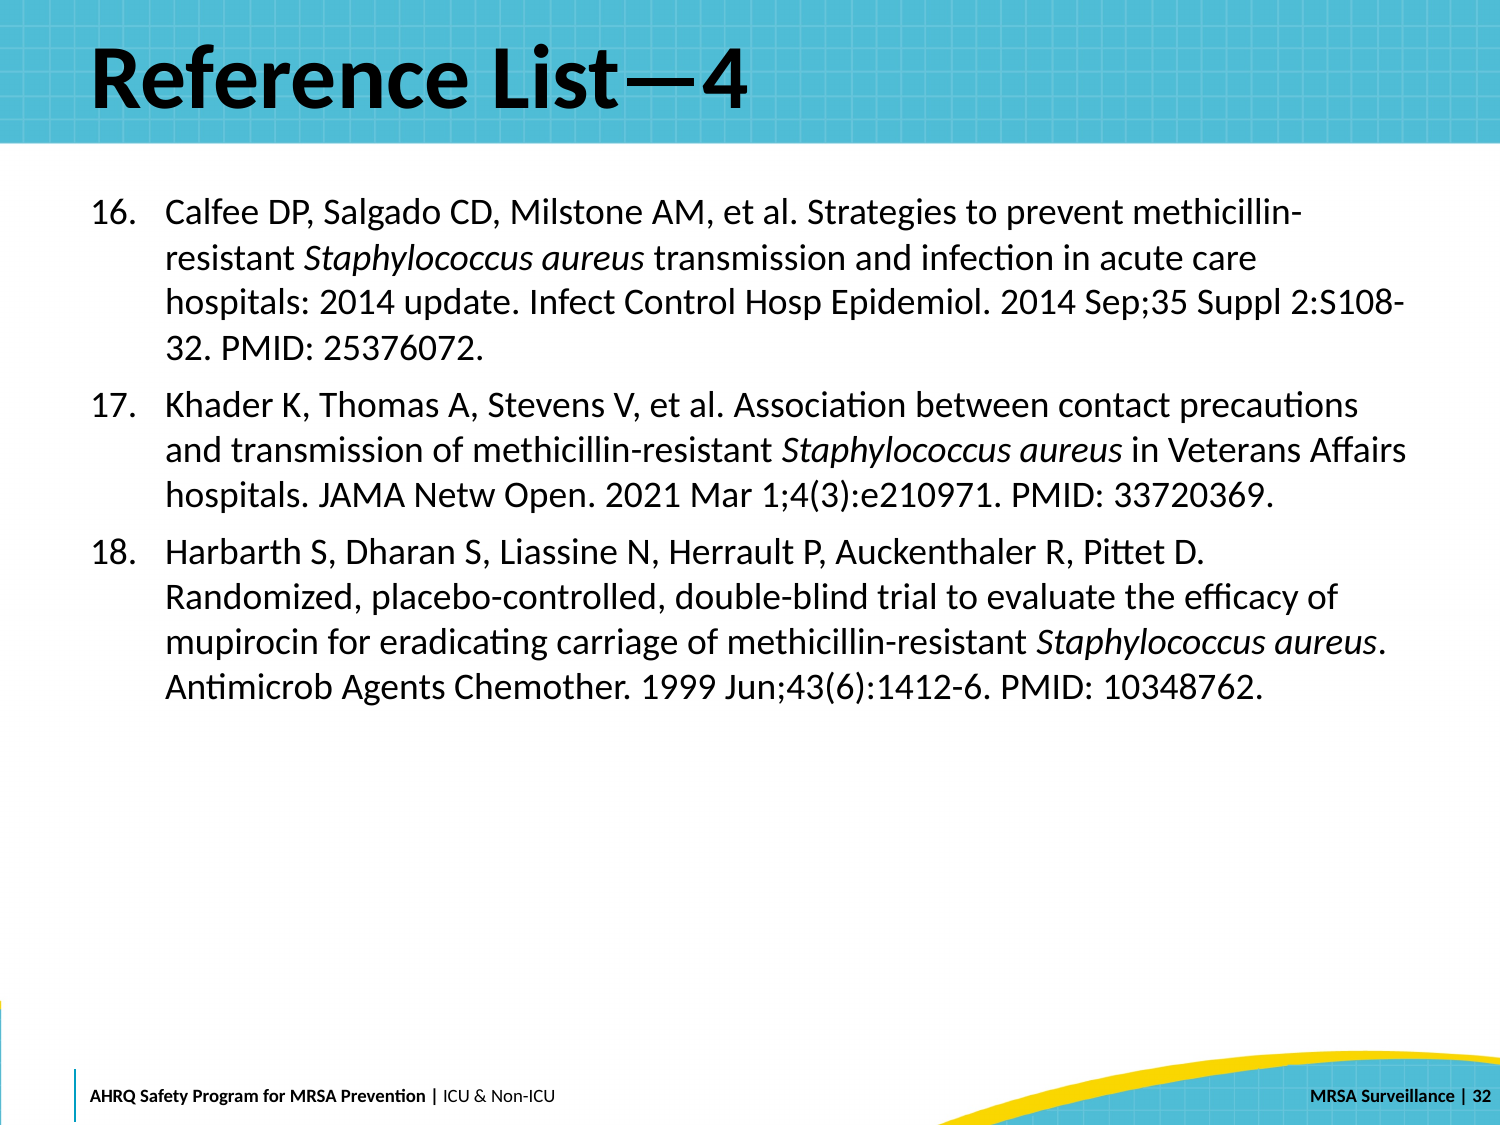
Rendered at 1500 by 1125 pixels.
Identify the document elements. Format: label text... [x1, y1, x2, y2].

title Reference List—4 [75, 0, 1425, 150]
list Calfee DP, Salgado CD, Milstone AM, et al. Strategies to prevent methicillin-resistant Staphylococcus aureus transmission and infection in acute care hospitals: 2014 update. Infect Control Hosp Epidemiol. 2014 Sep;35 Suppl 2:S108-32. PMID: 25376072. Khader K, Thomas A, Stevens V, et al. Association between contact precautions and transmission of methicillin-resistant Staphylococcus aureus in Veterans Affairs hospitals. JAMA Netw Open. 2021 Mar 1;4(3):e210971. PMID: 33720369. Harbarth S, Dharan S, Liassine N, Herrault P, Auckenthaler R, Pittet D. Randomized, placebo-controlled, double-blind trial to evaluate the efficacy of mupirocin for eradicating carriage of methicillin-resistant Staphylococcus aureus. Antimicrob Agents Chemother. 1999 Jun;43(6):1412-6. PMID: 10348762. [75, 179, 1425, 1065]
slide_number | 32 [1455, 1065, 1500, 1125]
picture [0, 0, 1500, 1125]
